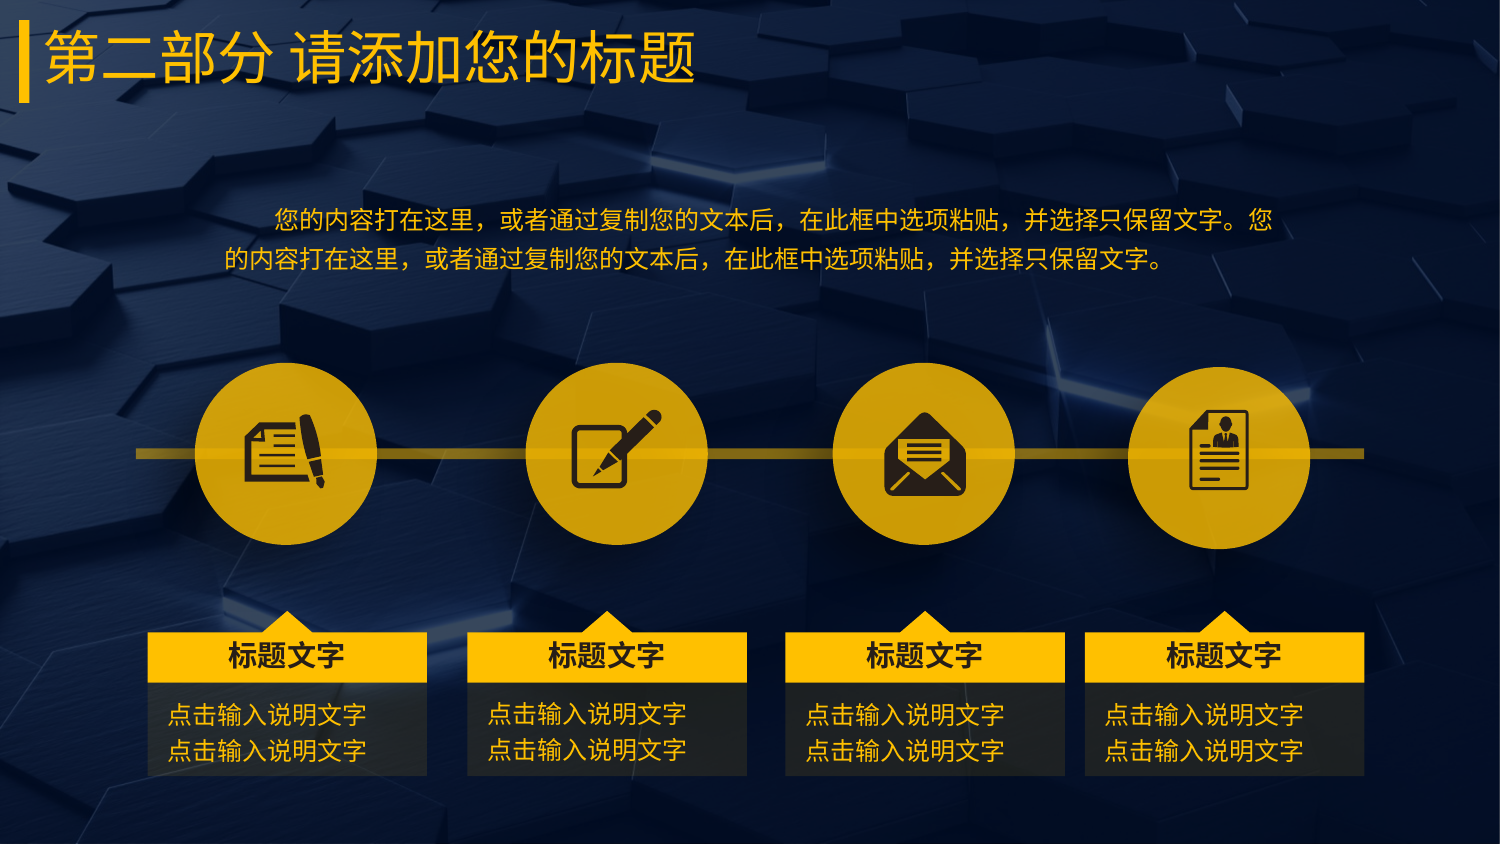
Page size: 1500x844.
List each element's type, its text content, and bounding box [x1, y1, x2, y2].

text_box 点击输入说明文字 点击输入说明文字 [465, 680, 749, 778]
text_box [194, 362, 378, 546]
title 第二部分 请添加您的标题 [27, 20, 1258, 93]
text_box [525, 362, 708, 546]
text_box [1020, 446, 1080, 461]
text_box 点击输入说明文字 点击输入说明文字 [145, 680, 429, 778]
text_box 标题文字 [783, 609, 1067, 680]
text_box [382, 446, 475, 461]
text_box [832, 362, 1016, 546]
text_box 点击输入说明文字 点击输入说明文字 [1083, 680, 1366, 778]
text_box [1315, 446, 1366, 461]
text_box 标题文字 [1082, 609, 1367, 684]
text_box 标题文字 [145, 609, 430, 683]
text_box [713, 446, 783, 461]
text_box 标题文字 [465, 609, 749, 680]
text_box 您的内容打在这里，或者通过复制您的文本后，在此框中选项粘贴，并选择只保留文字。您的内容打在这里，或者通过复制您的文本后，在此框中选项粘贴，并选择只保留文字。 [204, 185, 1309, 284]
text_box [134, 446, 144, 461]
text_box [1127, 366, 1311, 550]
text_box 点击输入说明文字 点击输入说明文字 [783, 680, 1067, 778]
